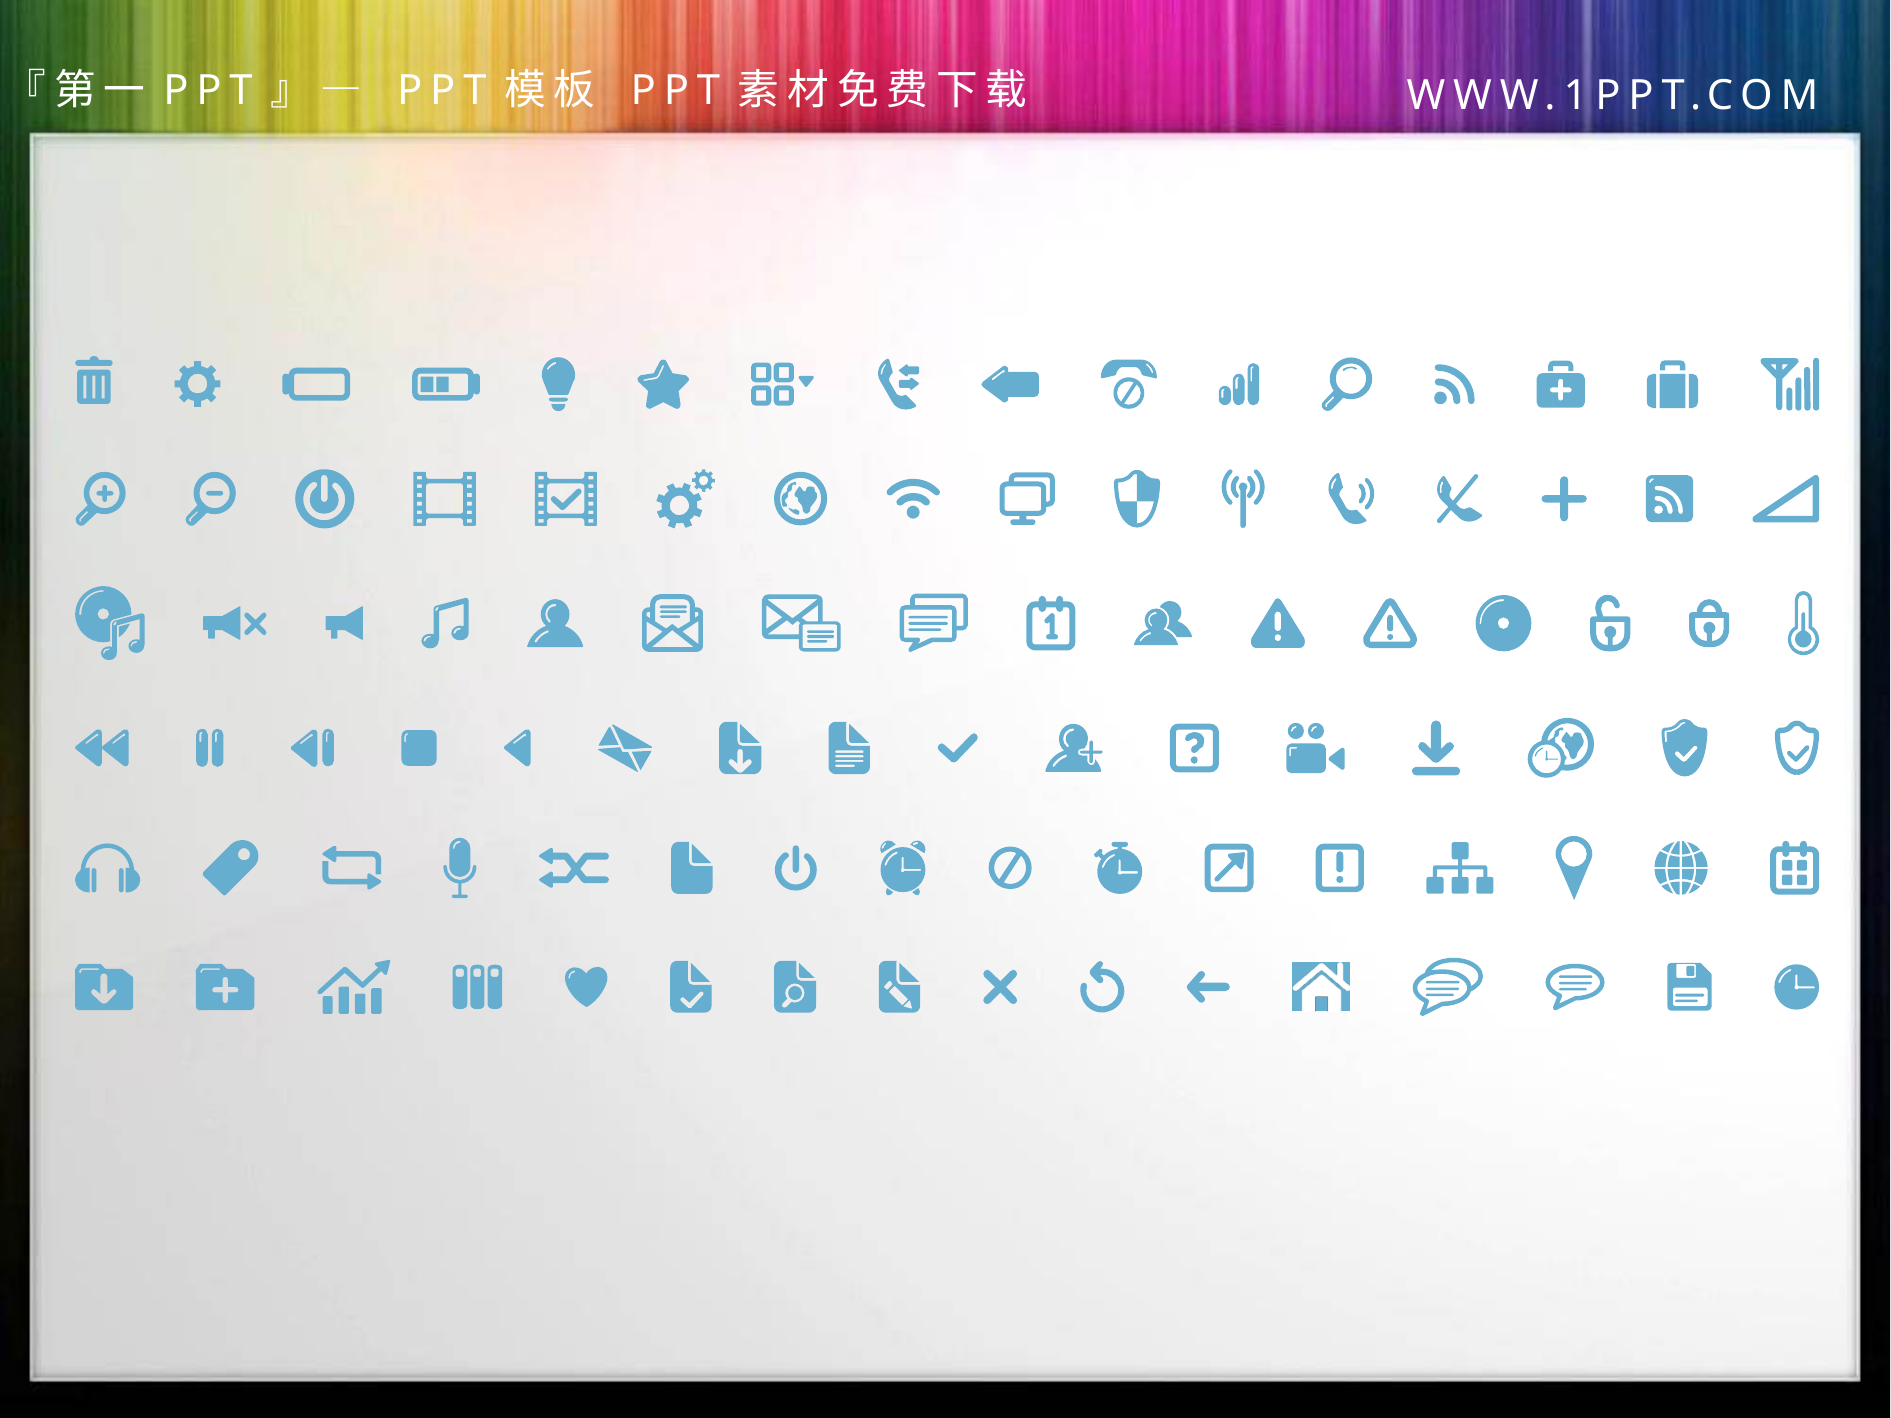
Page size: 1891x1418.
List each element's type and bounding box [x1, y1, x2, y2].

text_box [75, 963, 134, 1011]
text_box [773, 362, 794, 383]
text_box [1527, 717, 1595, 778]
text_box [412, 367, 480, 401]
text_box [1475, 595, 1532, 652]
text_box [792, 845, 800, 873]
text_box [1654, 868, 1680, 895]
text_box [1688, 373, 1699, 409]
text_box [670, 960, 712, 1013]
text_box [1541, 476, 1587, 522]
text_box [612, 724, 652, 750]
text_box [896, 492, 930, 506]
text_box [937, 733, 978, 763]
text_box [671, 841, 713, 894]
text_box [452, 964, 468, 1010]
text_box [1315, 843, 1364, 893]
text_box [761, 594, 841, 652]
text_box [196, 728, 208, 767]
text_box [195, 963, 255, 1011]
text_box [981, 365, 1039, 403]
text_box [1436, 474, 1483, 524]
text_box [449, 837, 471, 877]
text_box [541, 357, 576, 395]
text_box [1328, 747, 1345, 770]
text_box [203, 606, 241, 640]
text_box [1045, 723, 1103, 772]
text_box [1646, 373, 1657, 409]
text_box [322, 846, 382, 875]
text_box [1418, 720, 1455, 763]
text_box [1113, 470, 1161, 528]
text_box [1682, 868, 1708, 895]
text_box [1660, 360, 1686, 371]
text_box [1548, 360, 1574, 372]
text_box [1026, 595, 1076, 651]
text_box [1250, 598, 1305, 648]
text_box [598, 726, 619, 746]
text_box [1363, 598, 1417, 649]
text_box [564, 966, 608, 1007]
text_box [470, 964, 485, 1010]
text_box [487, 964, 503, 1010]
text_box [322, 861, 382, 890]
text_box [534, 471, 597, 526]
text_box [906, 505, 920, 519]
text_box [317, 959, 391, 995]
text_box [1218, 385, 1231, 406]
text_box [774, 471, 828, 526]
text_box [898, 377, 920, 390]
text_box [1204, 843, 1254, 893]
text_box [1545, 963, 1605, 1011]
text_box [185, 471, 236, 526]
text_box [1654, 841, 1680, 867]
text_box [75, 729, 129, 767]
text_box [1328, 473, 1367, 525]
text_box [886, 478, 941, 496]
text_box [401, 730, 437, 766]
text_box [421, 597, 469, 649]
text_box [290, 729, 318, 767]
text_box [774, 960, 817, 1013]
text_box [1536, 373, 1585, 408]
text_box [244, 612, 267, 636]
text_box [878, 358, 917, 410]
text_box [1689, 599, 1730, 648]
text_box [1412, 957, 1483, 1016]
text_box [910, 840, 926, 854]
text_box [637, 359, 689, 409]
text_box [1247, 363, 1260, 406]
text_box [1426, 842, 1494, 894]
text_box [1774, 720, 1820, 776]
text_box [1100, 359, 1157, 379]
text_box [1752, 474, 1820, 523]
text_box [1186, 970, 1230, 1003]
text_box [1094, 841, 1143, 894]
text_box [1169, 723, 1219, 773]
text_box [1411, 766, 1461, 776]
text_box [1590, 594, 1631, 652]
text_box [1365, 478, 1375, 510]
text_box [322, 996, 333, 1014]
text_box [1795, 377, 1802, 411]
text_box [1134, 600, 1193, 646]
text_box [503, 729, 531, 767]
text_box [1434, 364, 1475, 405]
text_box [413, 471, 476, 526]
text_box [1247, 475, 1256, 499]
text_box [1659, 373, 1686, 409]
text_box [1774, 964, 1820, 1010]
text_box [1286, 743, 1326, 774]
text_box [551, 404, 566, 412]
text_box [880, 840, 896, 854]
text_box [1253, 469, 1265, 505]
text_box [295, 469, 355, 529]
text_box [1080, 961, 1125, 1013]
text_box [527, 599, 584, 648]
text_box [1645, 475, 1694, 523]
text_box [1667, 962, 1712, 1011]
text_box [174, 361, 221, 407]
text_box [1307, 722, 1324, 739]
text_box [773, 385, 794, 406]
text_box [774, 852, 817, 891]
text_box [1232, 373, 1245, 406]
text_box [371, 988, 382, 1014]
text_box [880, 847, 926, 896]
text_box [1321, 357, 1373, 411]
picture [0, 0, 1891, 1418]
text_box [1770, 840, 1820, 895]
text_box [75, 471, 126, 526]
text_box [282, 367, 351, 401]
text_box [798, 375, 814, 387]
text_box [1113, 377, 1145, 409]
text_box [538, 848, 609, 888]
text_box [1804, 366, 1811, 411]
text_box [548, 397, 568, 402]
text_box [719, 721, 762, 775]
text_box [77, 369, 111, 404]
text_box [899, 593, 968, 653]
text_box [1221, 469, 1233, 505]
text_box [1230, 475, 1248, 528]
text_box [1813, 357, 1820, 411]
text_box [642, 594, 703, 652]
text_box [751, 385, 772, 406]
text_box [751, 362, 772, 383]
text_box [75, 355, 113, 366]
text_box [1787, 591, 1820, 656]
text_box [983, 969, 1018, 1005]
text_box [878, 960, 921, 1013]
text_box [598, 747, 638, 772]
text_box [1555, 835, 1593, 901]
text_box [656, 482, 703, 529]
text_box [322, 728, 334, 767]
text_box [443, 864, 477, 899]
text_box [202, 840, 259, 896]
text_box [338, 986, 349, 1014]
text_box [75, 843, 141, 893]
text_box [75, 586, 145, 661]
text_box [1661, 719, 1708, 777]
text_box [325, 606, 363, 640]
text_box [999, 472, 1055, 525]
text_box [631, 750, 652, 771]
text_box [988, 846, 1032, 890]
text_box [1287, 722, 1304, 739]
text_box [692, 469, 715, 492]
text_box [898, 364, 920, 377]
text_box [1682, 841, 1708, 867]
text_box [354, 993, 366, 1014]
text_box [828, 721, 870, 775]
text_box [1760, 358, 1799, 411]
text_box [211, 728, 224, 767]
